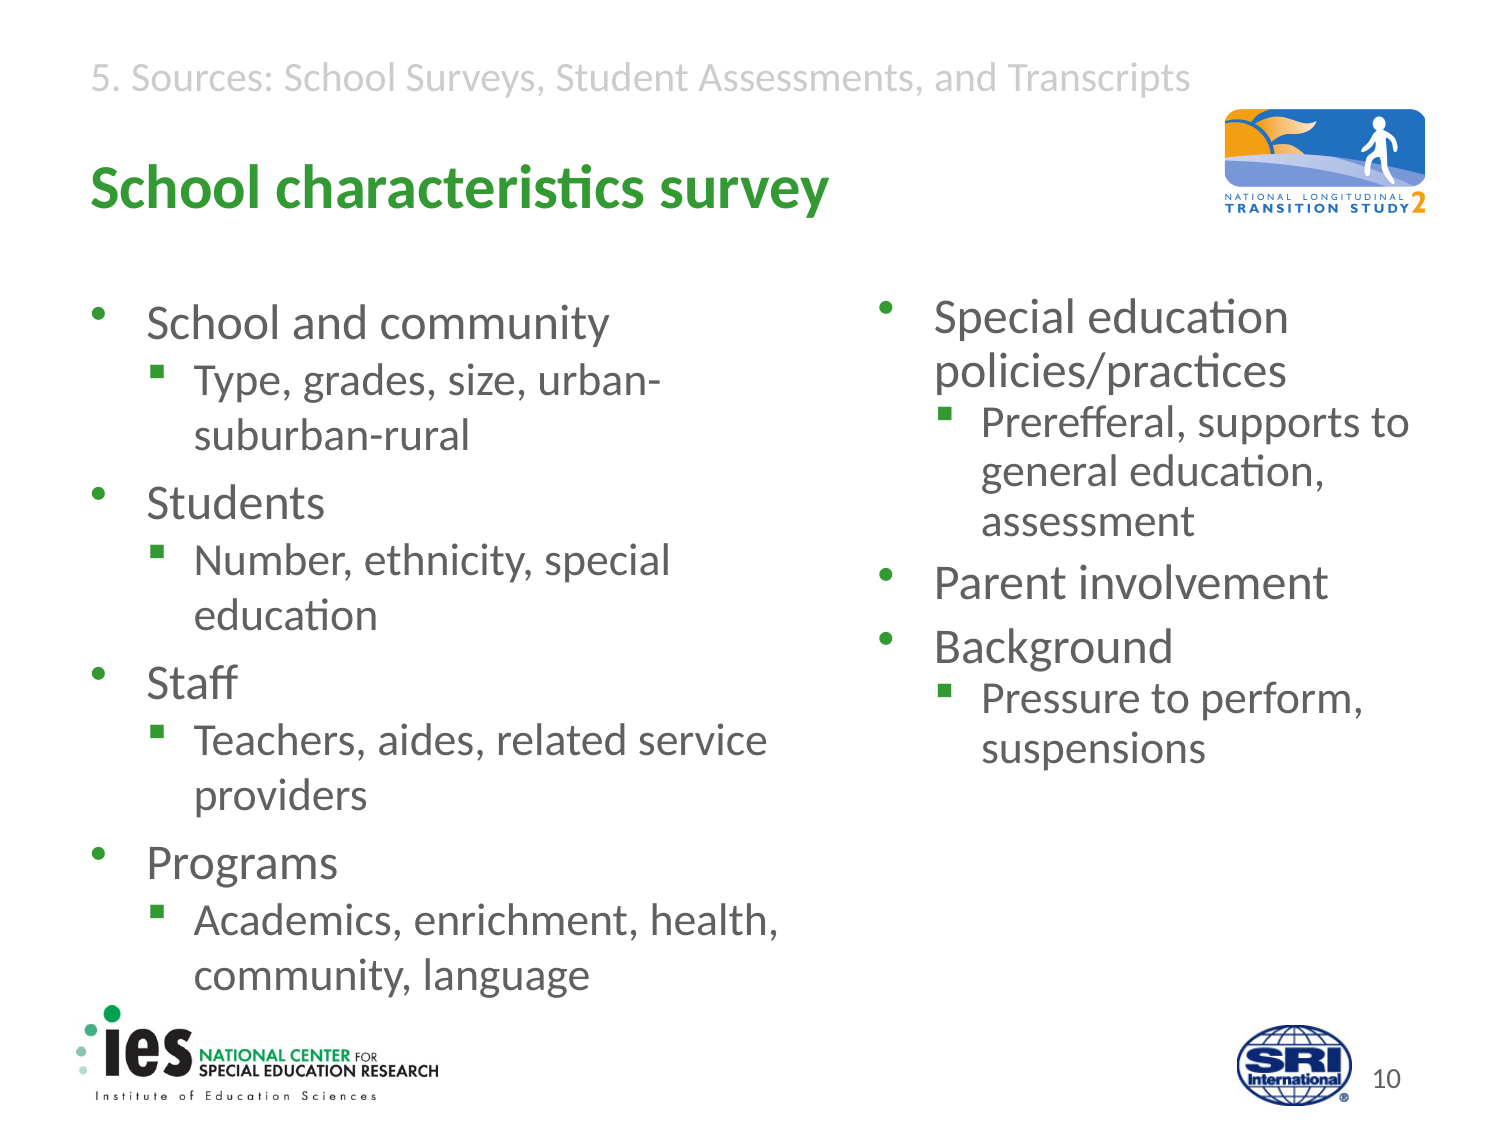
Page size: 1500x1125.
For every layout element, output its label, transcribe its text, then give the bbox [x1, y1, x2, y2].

picture [76, 1026, 438, 1100]
list Special education policies/practices Prerefferal, supports to general education, assessment Parent involvement Background Pressure to perform, suspensions [862, 282, 1451, 852]
title School characteristics survey [74, 115, 1426, 251]
list School and community Type, grades, size, urban-suburban-rural Students Number, ethnicity, special education Staff Teachers, aides, related service providers Programs Academics, enrichment, health, community, language [74, 282, 826, 1026]
picture [1237, 1025, 1352, 1106]
slide_number 9 [1312, 1051, 1417, 1125]
